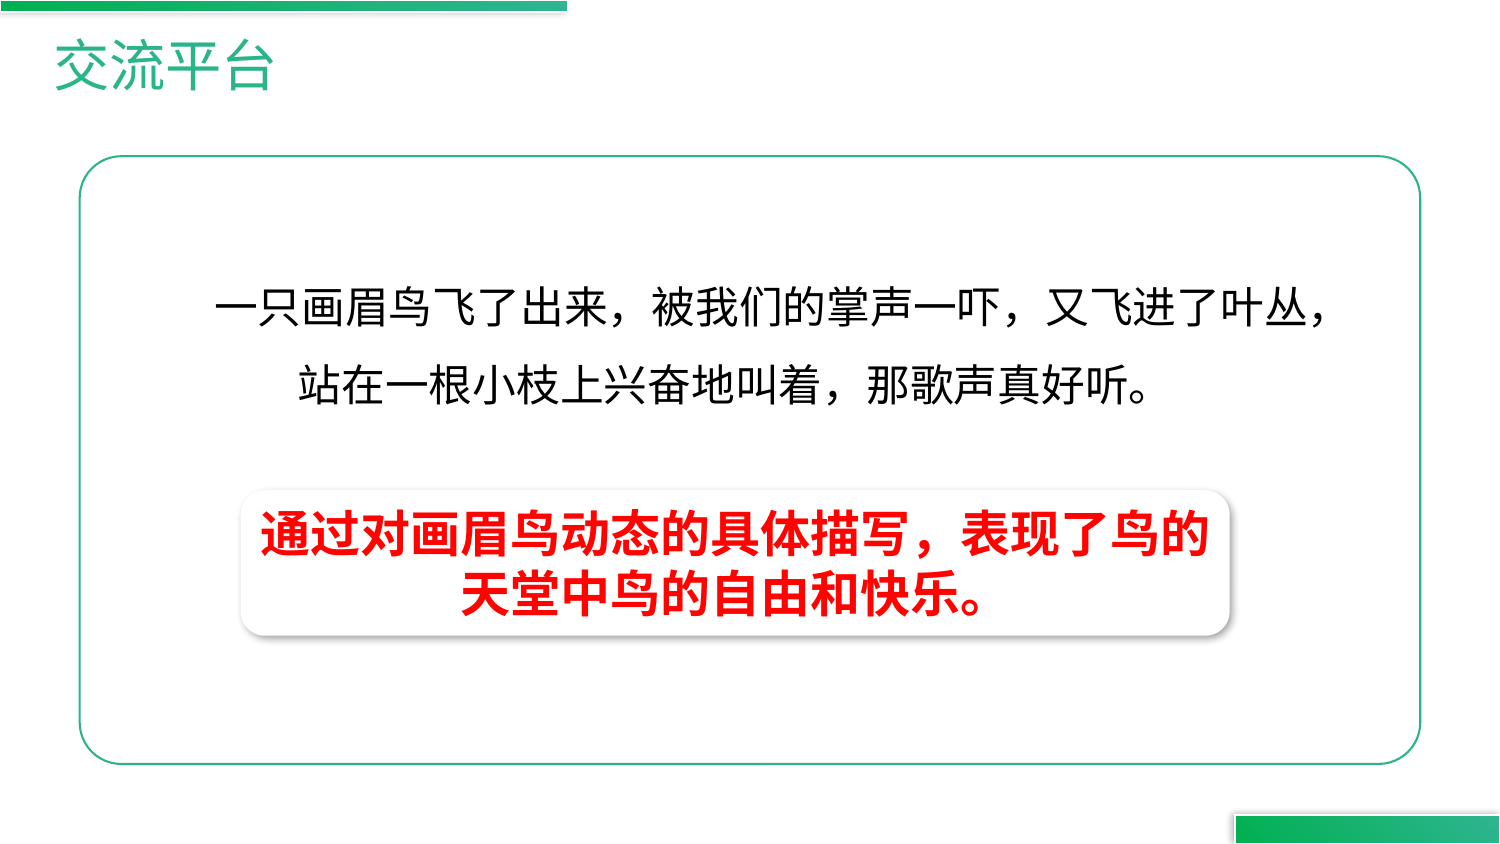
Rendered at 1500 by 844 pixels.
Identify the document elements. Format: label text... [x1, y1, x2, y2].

text_box 一只画眉鸟飞了出来，被我们的掌声一吓，又飞进了叶丛，站在一根小枝上兴奋地叫着，那歌声真好听。 [95, 247, 1376, 417]
list 交流平台 [41, 32, 382, 94]
text_box 通过对画眉鸟动态的具体描写，表现了鸟的天堂中鸟的自由和快乐。 [240, 490, 1230, 636]
